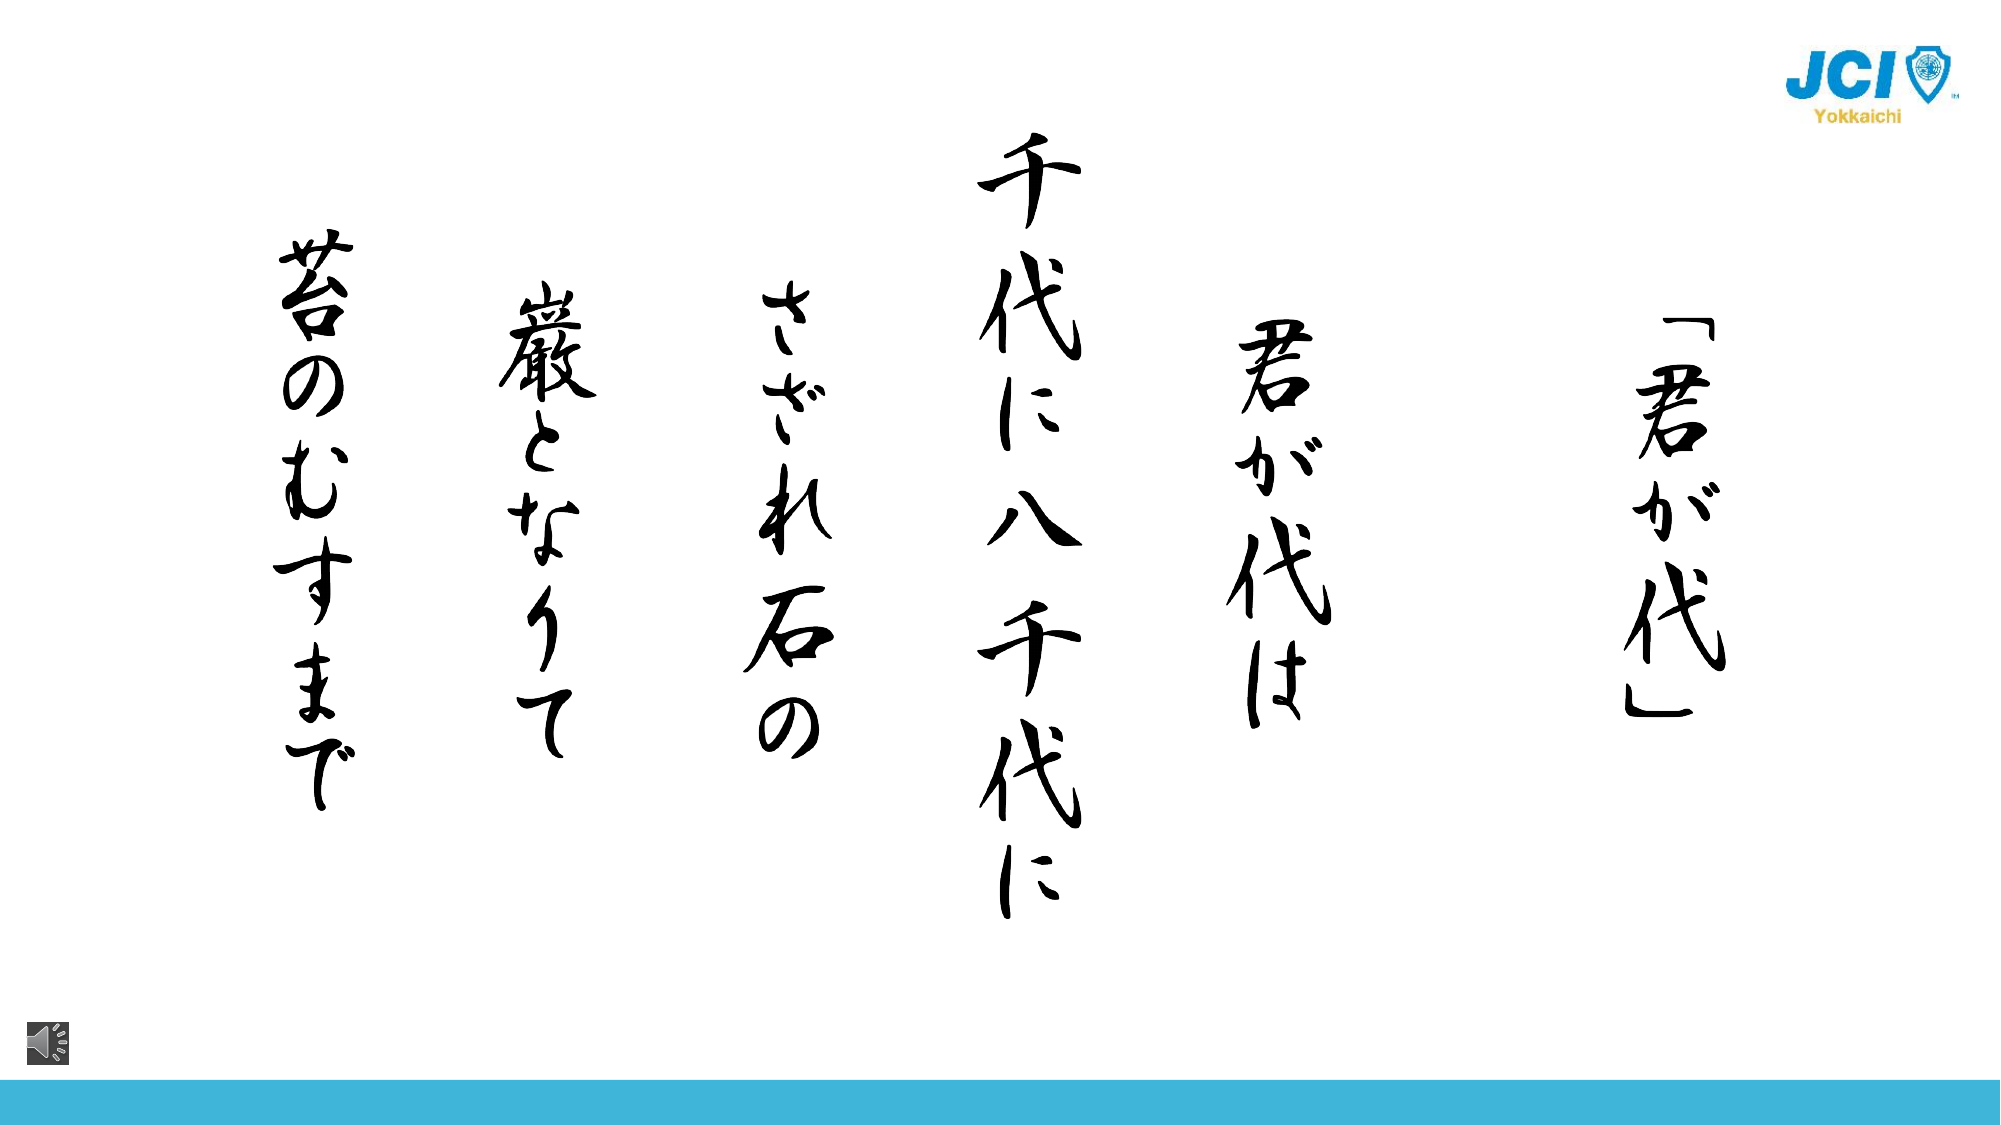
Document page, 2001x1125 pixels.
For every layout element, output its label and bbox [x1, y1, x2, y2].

picture [25, 1021, 71, 1066]
picture [1784, 45, 1961, 124]
picture [234, 93, 1766, 978]
